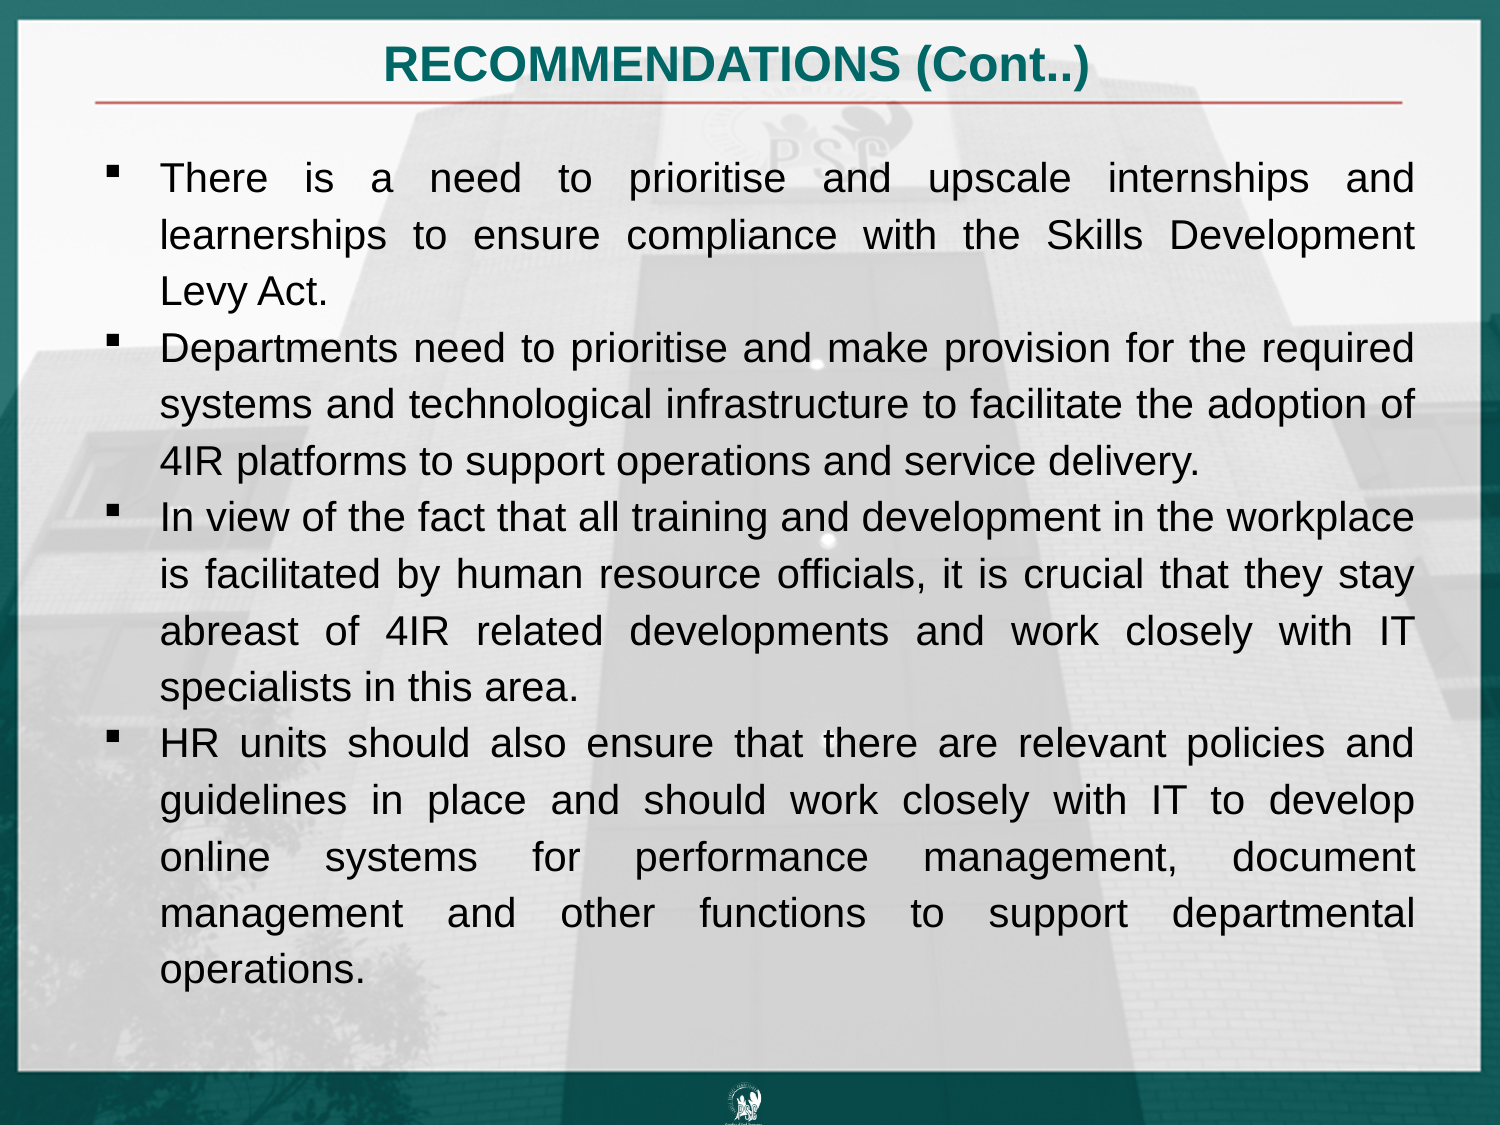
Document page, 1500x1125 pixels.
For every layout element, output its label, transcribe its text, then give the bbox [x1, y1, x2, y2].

text_box RECOMMENDATIONS (Cont..) [88, 16, 1402, 101]
picture [0, 0, 1500, 1125]
slide_number 30 [1080, 1012, 1431, 1073]
text_box There is a need to prioritise and upscale internships and learnerships to ensure compliance with the Skills Development Levy Act. Departments need to prioritise and make provision for the required systems and technological infrastructure to facilitate the adoption of 4IR platforms to support operations and service delivery. In view of the fact that all training and development in the workplace is facilitated by human resource officials, it is crucial that they stay abreast of 4IR related developments and work closely with IT specialists in this area. HR units should also ensure that there are relevant policies and guidelines in place and should work closely with IT to develop online systems for performance management, document management and other functions to support departmental operations. [88, 137, 1431, 1050]
